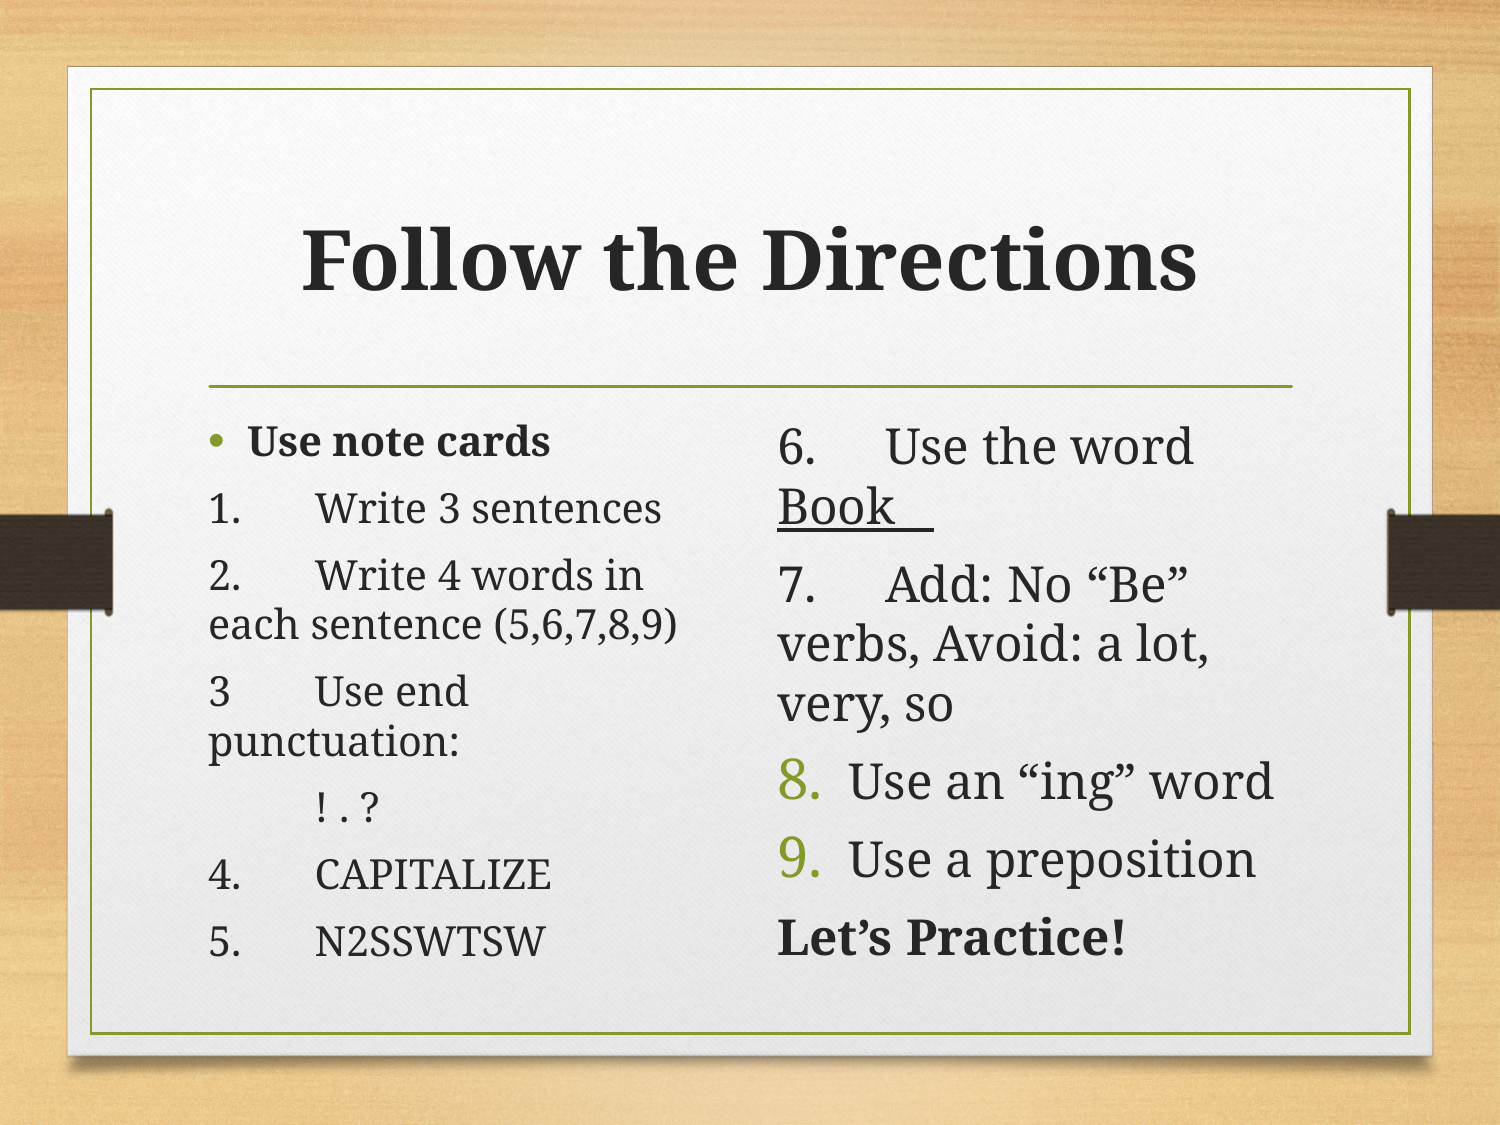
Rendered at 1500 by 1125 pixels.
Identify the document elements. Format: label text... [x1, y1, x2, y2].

list 6. Use the word Book 7. Add: No “Be” verbs, Avoid: a lot, very, so Use an “ing” word Use a preposition Let’s Practice! [761, 408, 1310, 974]
title Follow the Directions [193, 150, 1309, 365]
picture [0, 0, 1500, 1125]
list Use note cards 1. Write 3 sentences 2. Write 4 words in each sentence (5,6,7,8,9) 3 Use end punctuation: ! . ? 4. CAPITALIZE 5. N2SSWTSW [193, 408, 741, 974]
